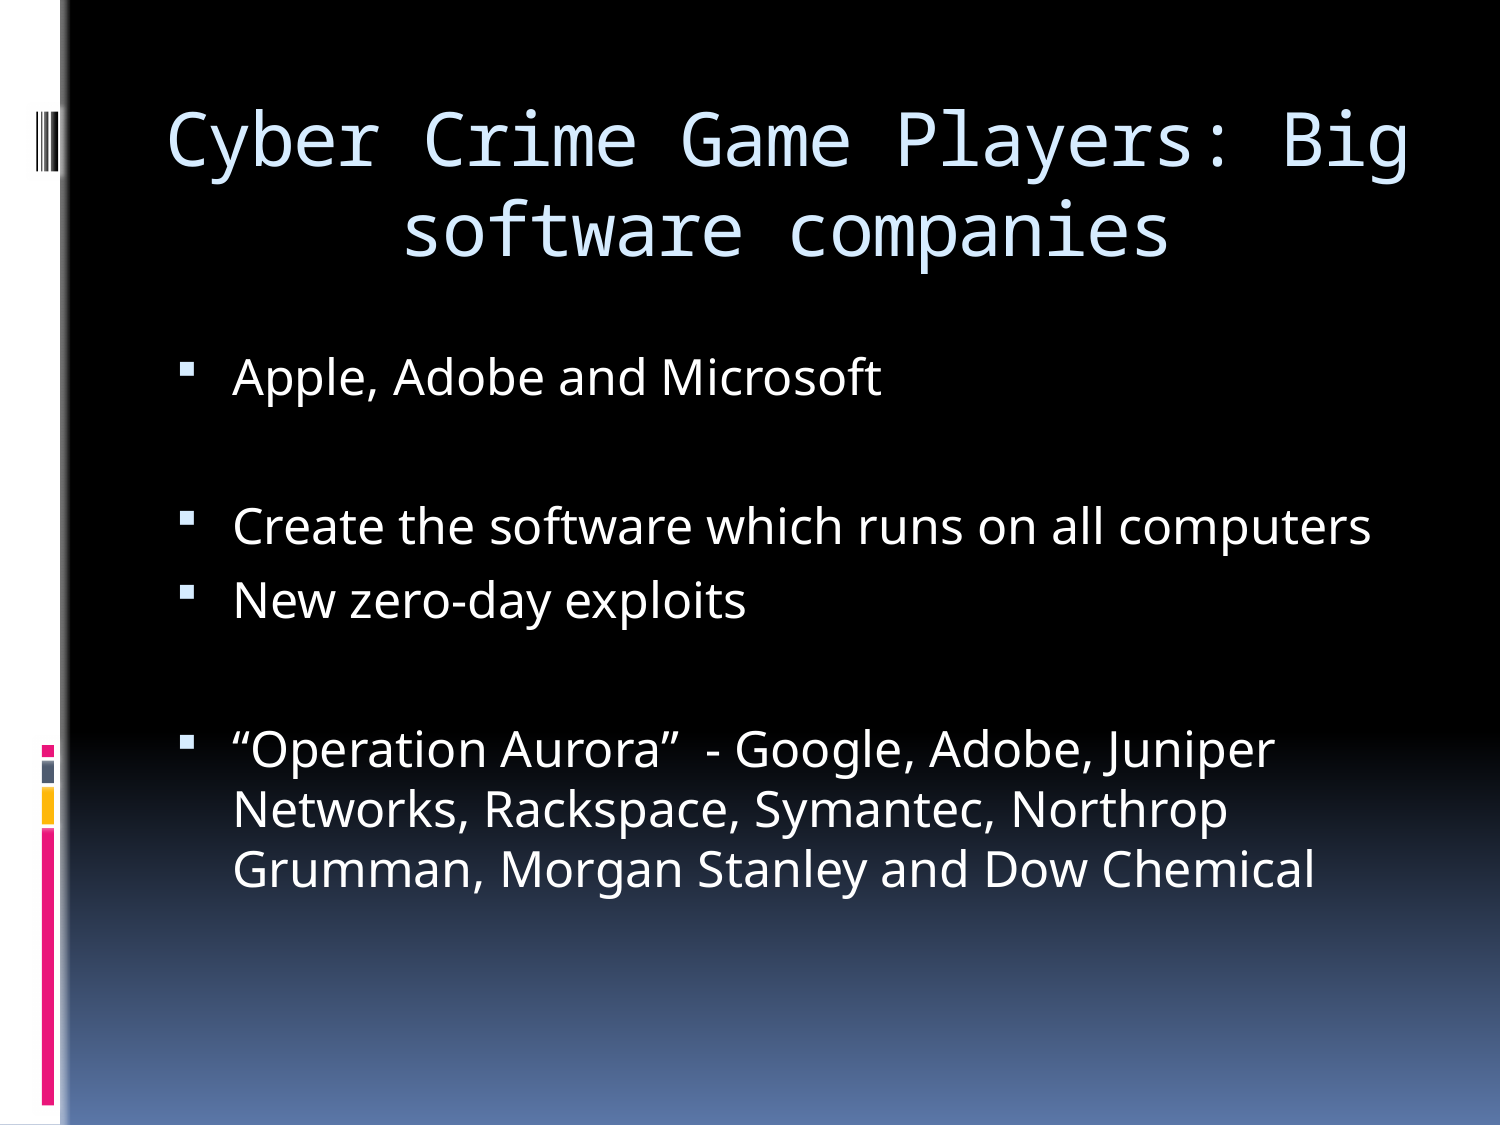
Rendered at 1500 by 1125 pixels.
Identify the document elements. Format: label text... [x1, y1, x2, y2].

title Cyber Crime Game Players: Big software companies [150, 83, 1425, 234]
list Apple, Adobe and Microsoft Create the software which runs on all computers New zero-day exploits “Operation Aurora” - Google, Adobe, Juniper Networks, Rackspace, Symantec, Northrop Grumman, Morgan Stanley and Dow Chemical [150, 337, 1425, 1043]
